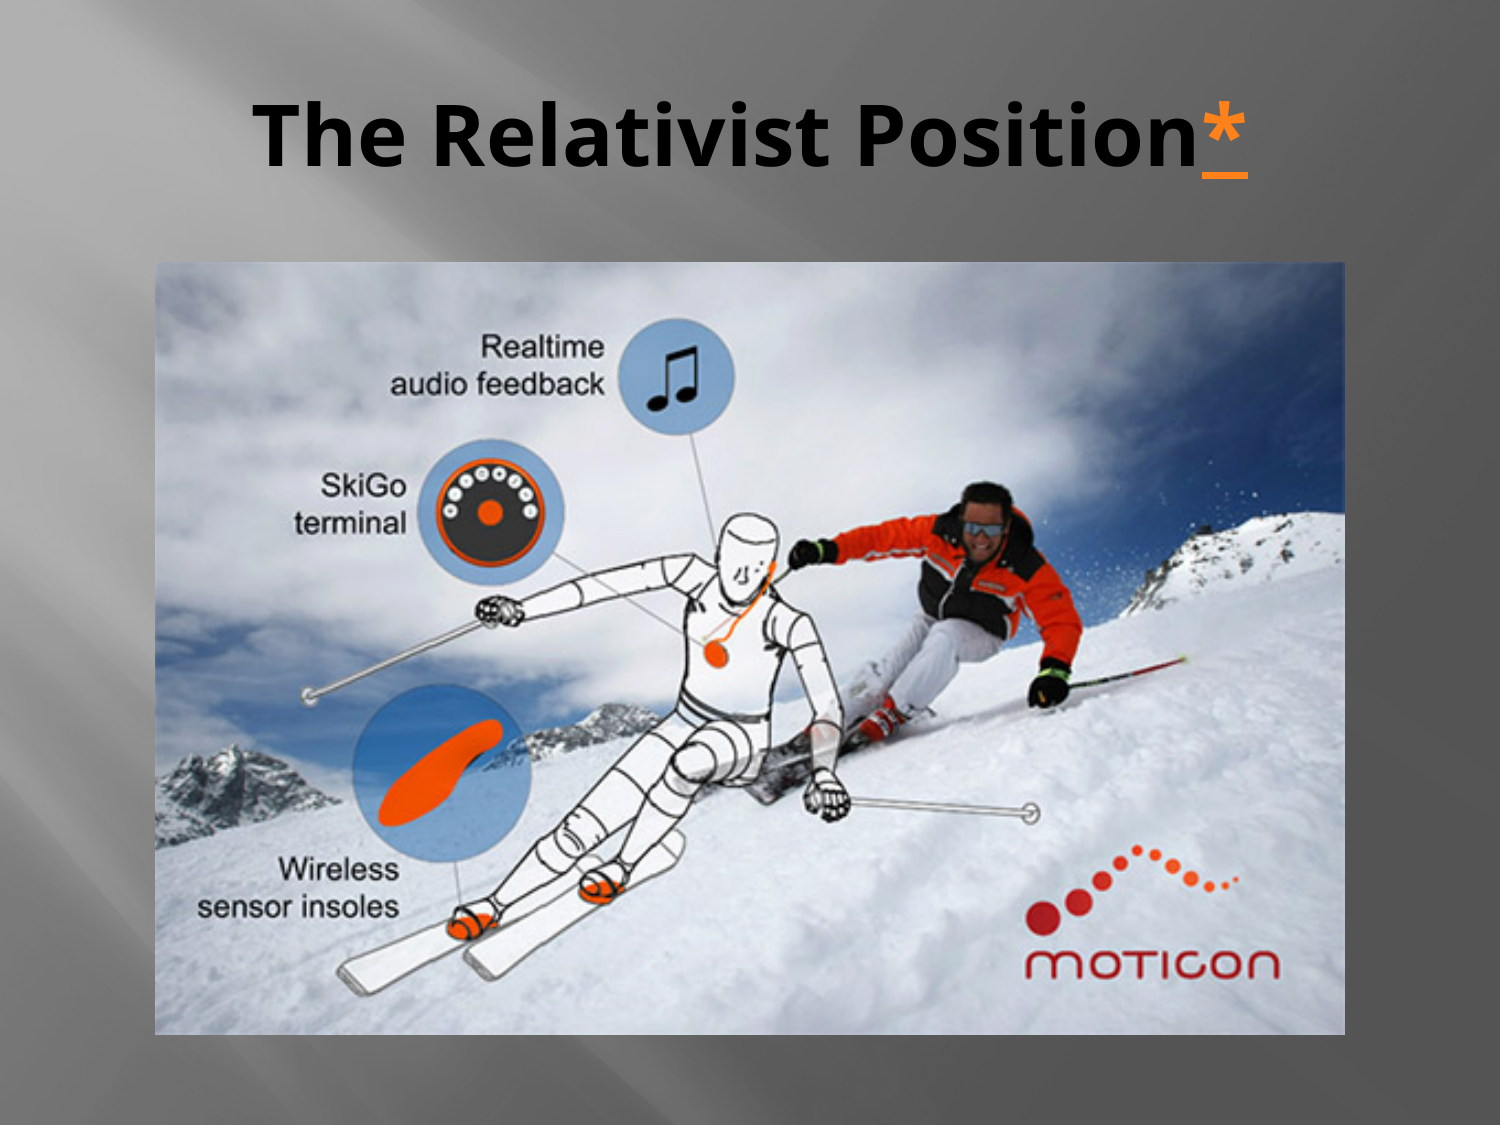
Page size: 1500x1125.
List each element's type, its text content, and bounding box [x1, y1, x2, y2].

title The Relativist Position* [75, 45, 1425, 233]
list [74, 262, 1426, 1036]
